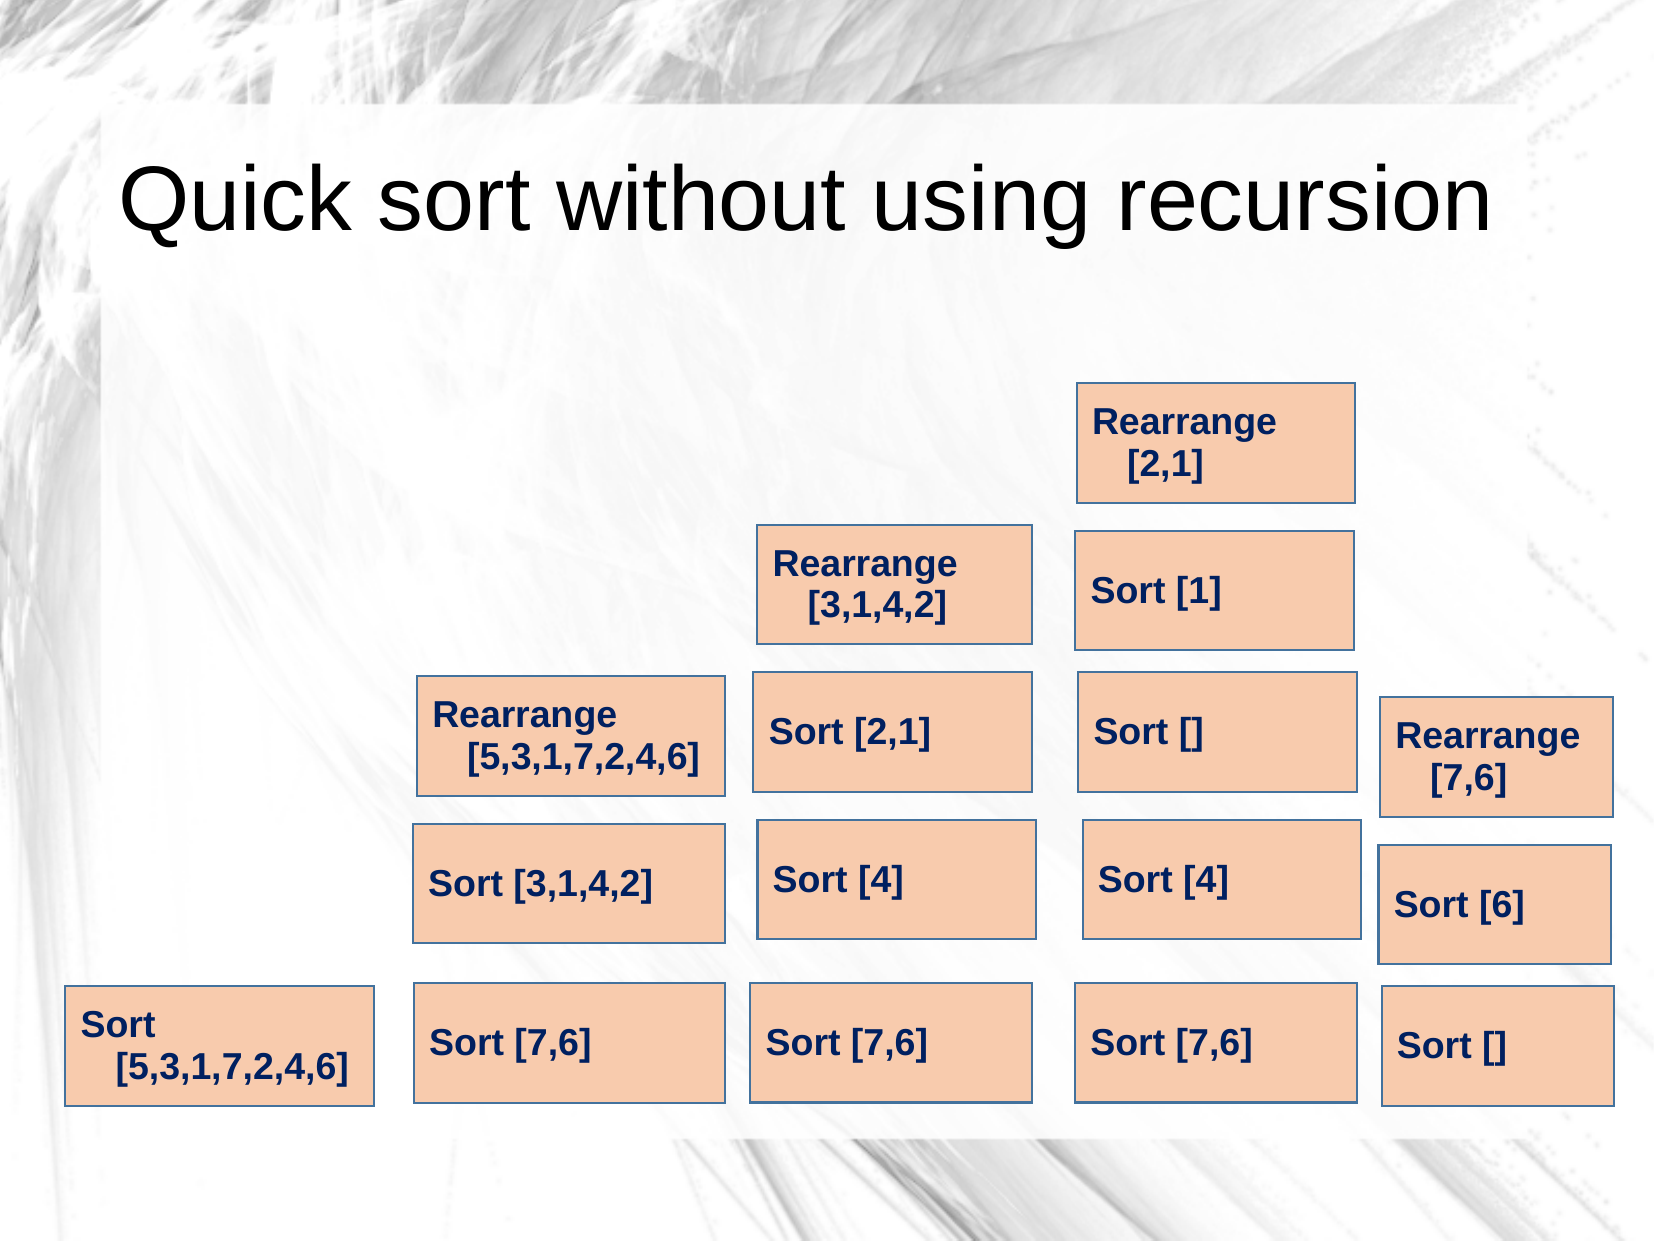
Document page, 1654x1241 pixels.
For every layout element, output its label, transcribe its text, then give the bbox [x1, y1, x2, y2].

text_box Sort [2,1] [753, 672, 1032, 792]
text_box Sort [] [1078, 672, 1357, 792]
text_box Rearrange [7,6] [1380, 697, 1613, 817]
text_box Rearrange [3,1,4,2] [757, 524, 1032, 645]
text_box Sort [7,6] [1075, 983, 1357, 1103]
text_box Sort [4] [1082, 819, 1361, 940]
text_box Sort [7,6] [750, 983, 1032, 1103]
text_box Sort [4] [757, 819, 1036, 940]
text_box Sort [1] [1075, 530, 1354, 651]
text_box Rearrange [2,1] [1076, 383, 1356, 503]
text_box Sort [] [1381, 986, 1615, 1106]
text_box Sort [6] [1378, 844, 1612, 965]
title Quick sort without using recursion [118, 112, 1506, 281]
text_box Sort [5,3,1,7,2,4,6] [65, 986, 374, 1106]
text_box Sort [3,1,4,2] [412, 823, 726, 944]
text_box Sort [7,6] [413, 983, 726, 1103]
text_box Rearrange [5,3,1,7,2,4,6] [416, 676, 726, 796]
picture [0, 0, 1654, 1241]
